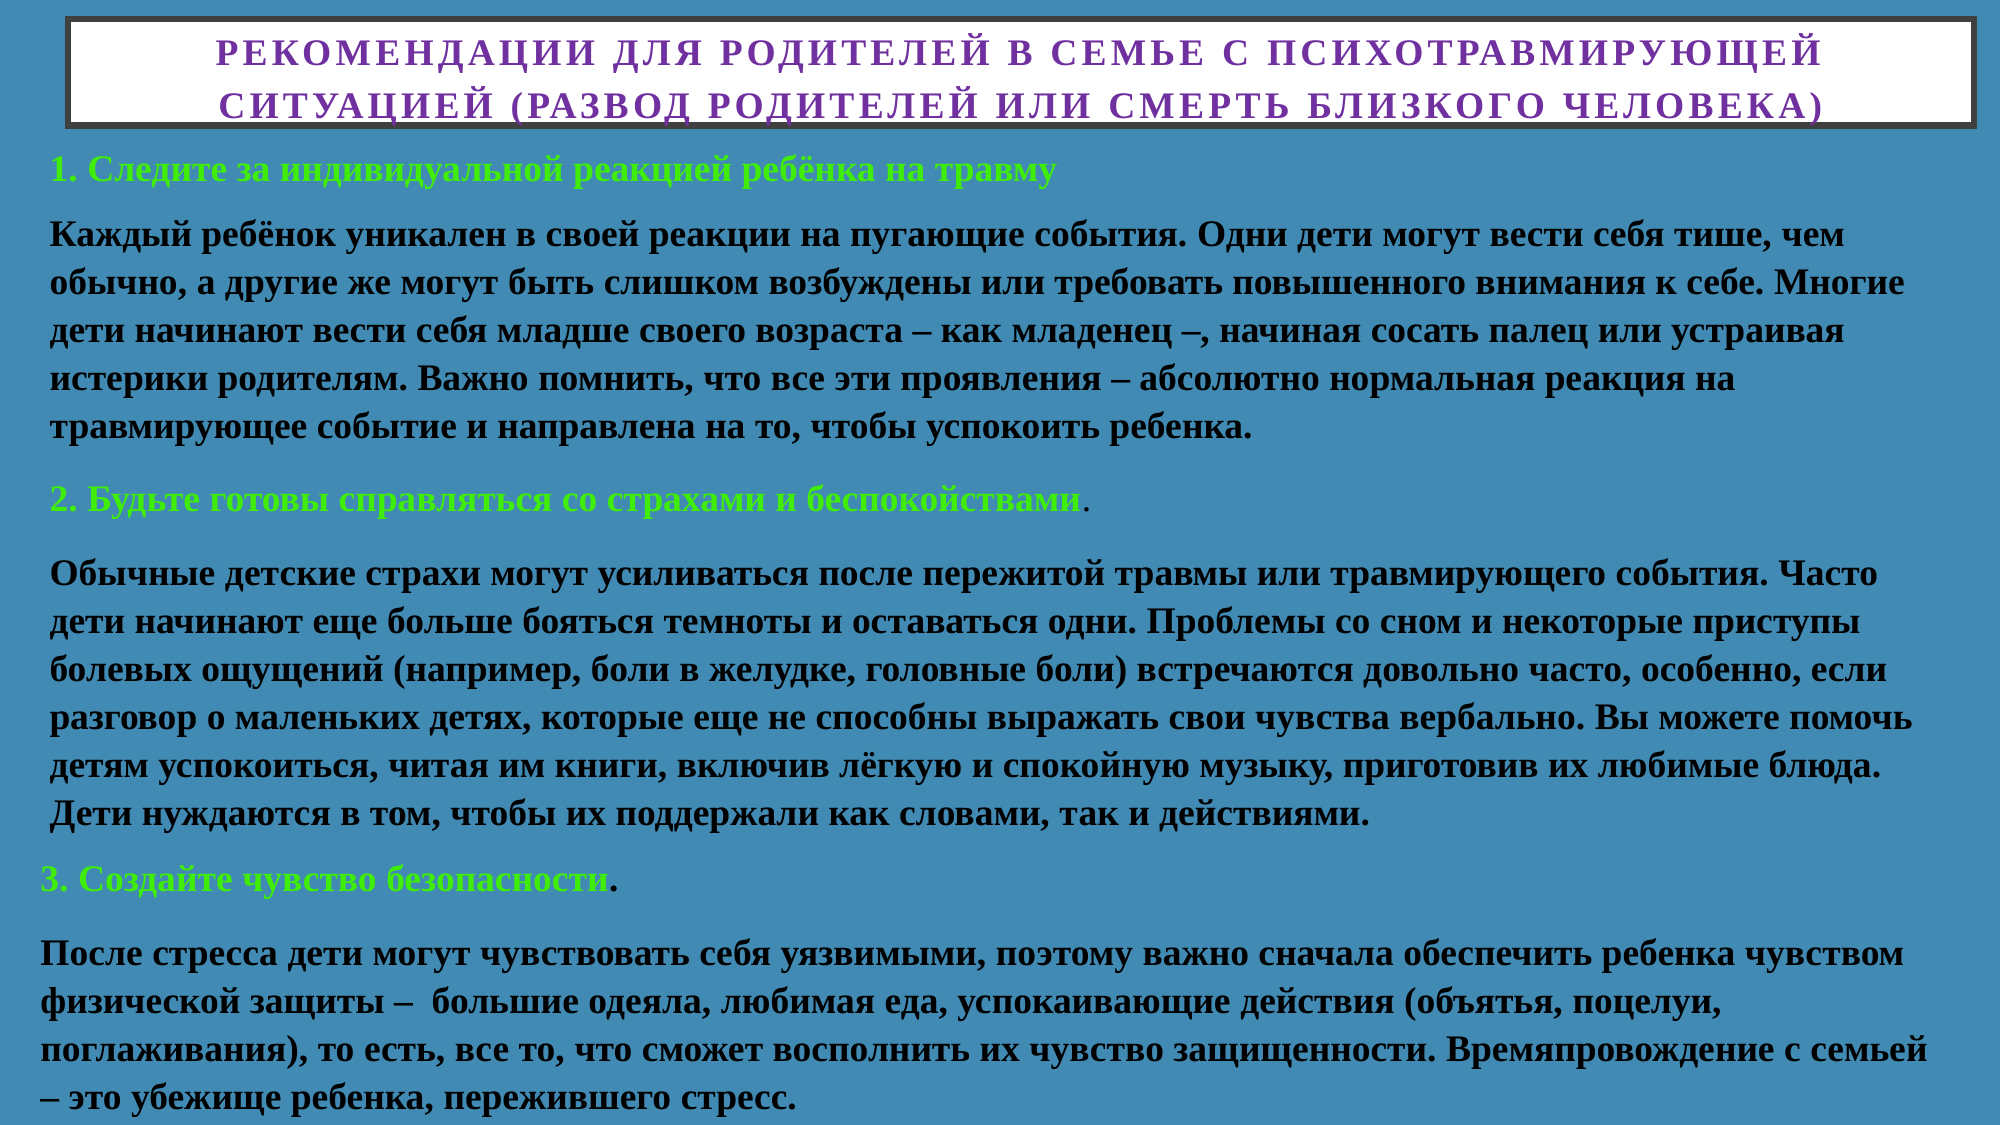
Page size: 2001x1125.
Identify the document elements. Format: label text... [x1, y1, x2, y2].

text_box Рекомендации для родителей в семье с психотравмирующей ситуацией (развод родителей или смерть близкого человека) [68, 19, 1975, 126]
text_box 1. Следите за индивидуальной реакцией ребёнка на травму Каждый ребёнок уникален в своей реакции на пугающие события. Одни дети могут вести себя тише, чем обычно, а другие же могут быть слишком возбуждены или требовать повышенного внимания к себе. Многие дети начинают вести себя младше своего возраста – как младенец –, начиная сосать палец или устраивая истерики родителям. Важно помнить, что все эти проявления – абсолютно нормальная реакция на травмирующее событие и направлена на то, чтобы успокоить ребенка. 2. Будьте готовы справляться со страхами и беспокойствами. Обычные детские страхи могут усиливаться после пережитой травмы или травмирующего события. Часто дети начинают еще больше бояться темноты и оставаться одни. Проблемы со сном и некоторые приступы болевых ощущений (например, боли в желудке, головные боли) встречаются довольно часто, особенно, если разговор о маленьких детях, которые еще не способны выражать свои чувства вербально. Вы можете помочь детям успокоиться, читая им книги, включив лёгкую и спокойную музыку, приготовив их любимые блюда. Дети нуждаются в том, чтобы их поддержали как словами, так и действиями. [34, 133, 1957, 841]
text_box 3. Создайте чувство безопасности. После стресса дети могут чувствовать себя уязвимыми, поэтому важно сначала обеспечить ребенка чувством физической защиты – большие одеяла, любимая еда, успокаивающие действия (объятья, поцелуи, поглаживания), то есть, все то, что сможет восполнить их чувство защищенности. Времяпровождение с семьей – это убежище ребенка, пережившего стресс. [25, 843, 1956, 1125]
